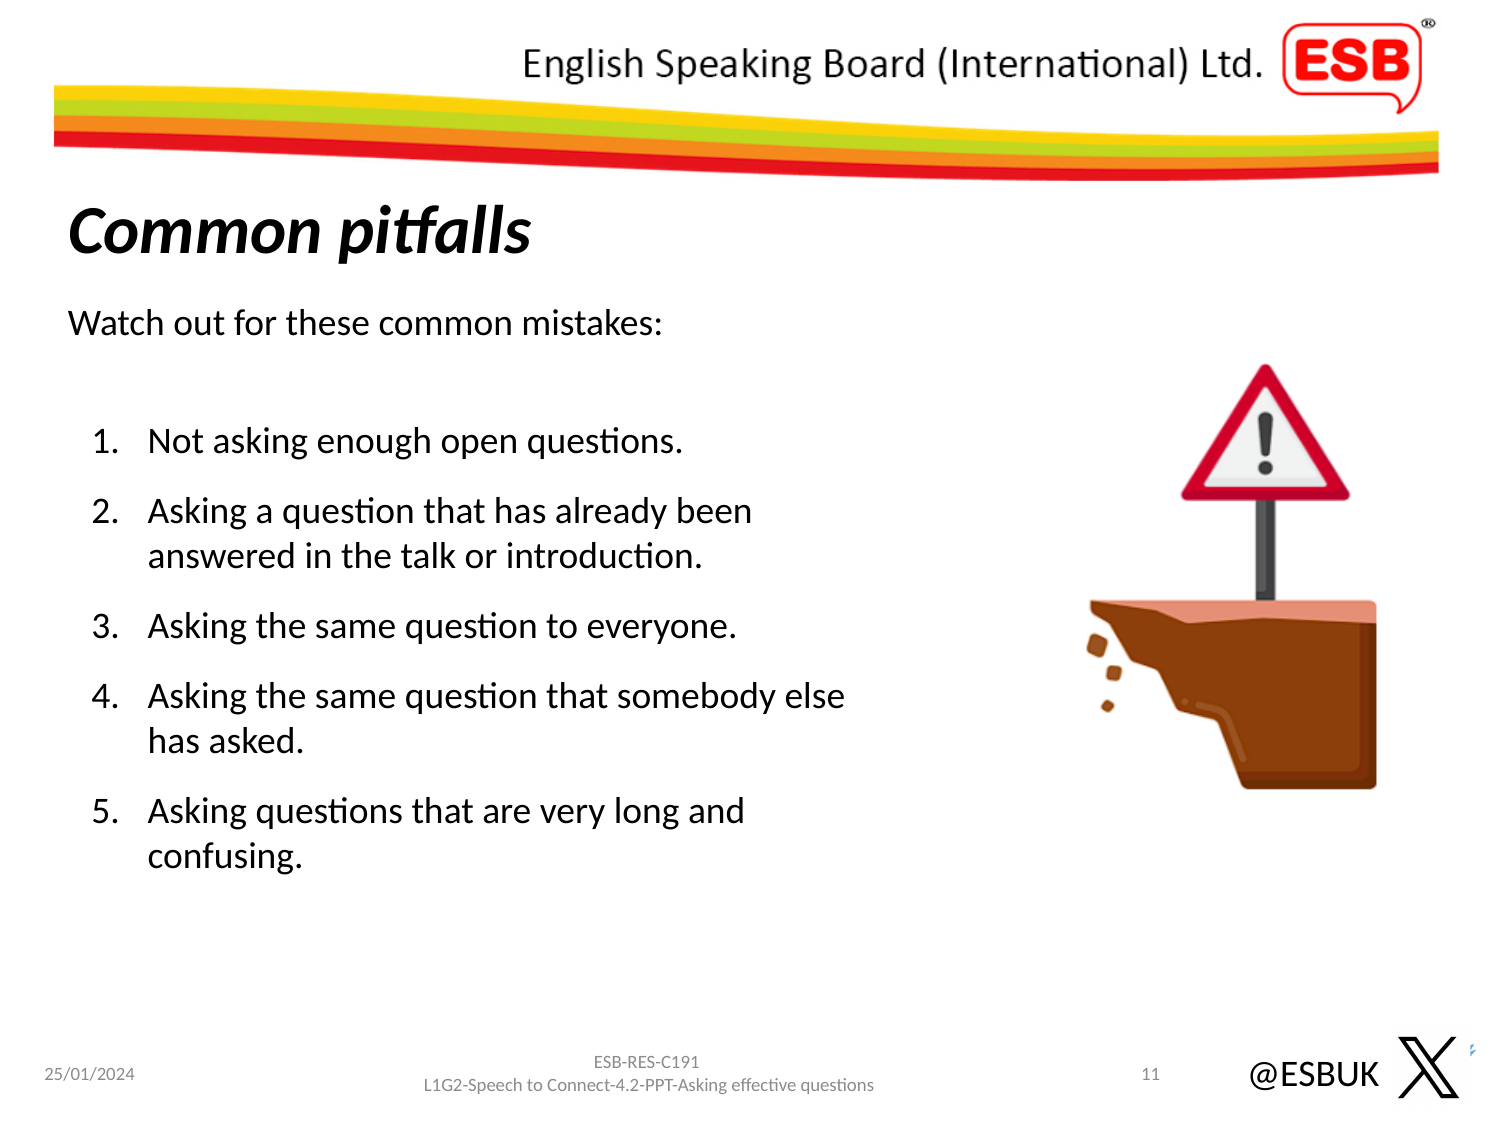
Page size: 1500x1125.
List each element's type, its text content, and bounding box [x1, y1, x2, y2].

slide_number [29, 1042, 367, 1103]
title Common pitfalls [53, 172, 1347, 291]
text_box Not asking enough open questions. Asking a question that has already been answered in the talk or introduction. Asking the same question to everyone. Asking the same question that somebody else has asked. Asking questions that are very long and confusing. [76, 408, 869, 884]
slide_number 11 [930, 1042, 1176, 1103]
picture [1065, 351, 1419, 802]
text_box Watch out for these common mistakes: [53, 290, 798, 351]
footer ESB-RES-C191 L1G2-Speech to Connect-4.2-PPT-Asking effective questions [395, 1042, 902, 1103]
picture [1390, 1024, 1476, 1111]
picture [0, 0, 1500, 189]
